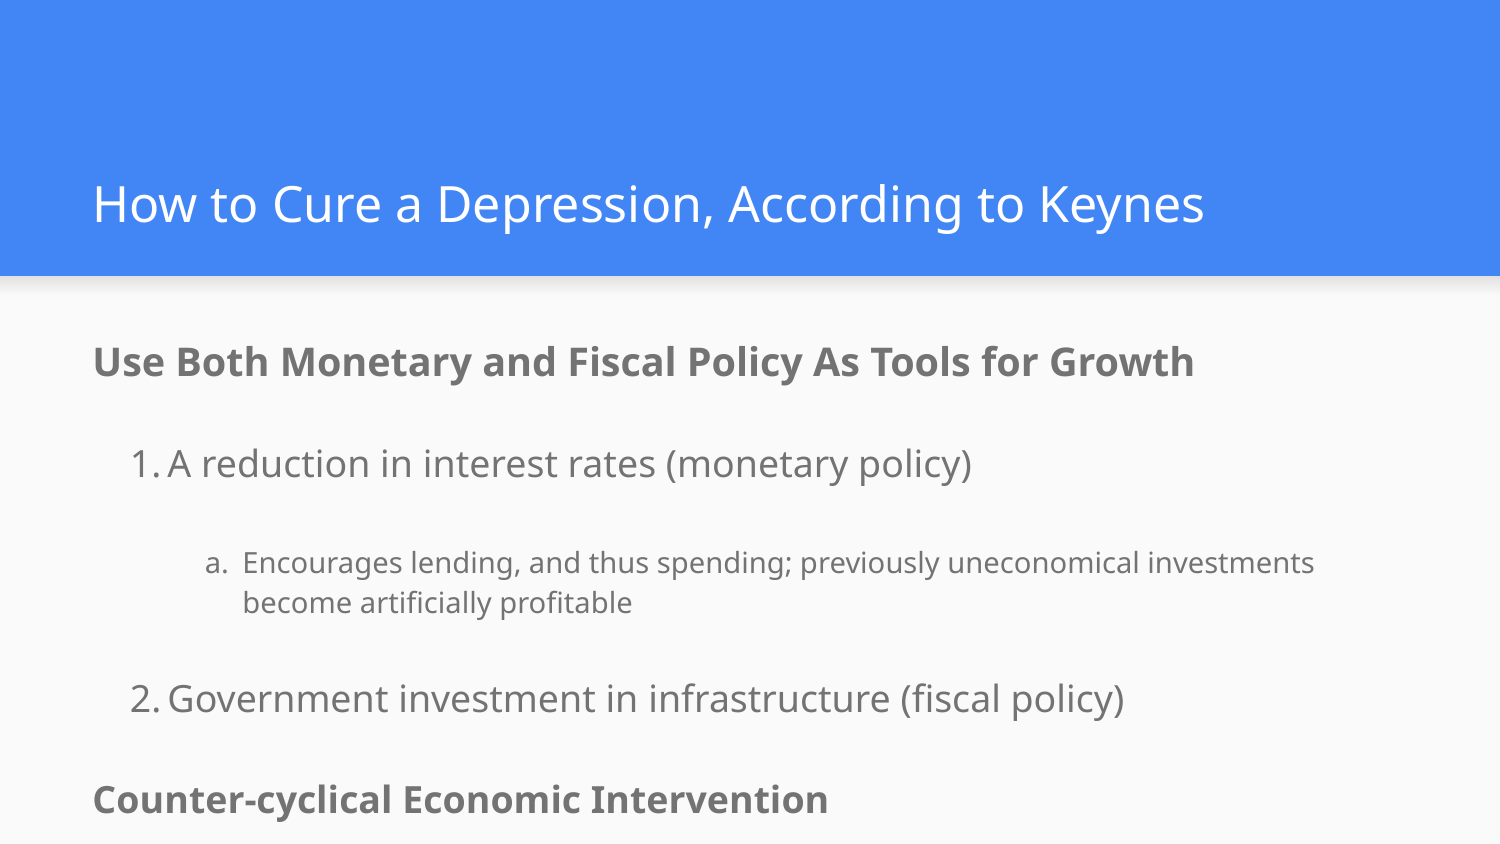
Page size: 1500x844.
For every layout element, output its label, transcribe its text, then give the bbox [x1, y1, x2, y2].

title How to Cure a Depression, According to Keynes [77, 121, 1427, 248]
list Use Both Monetary and Fiscal Policy As Tools for Growth A reduction in interest rates (monetary policy) Encourages lending, and thus spending; previously uneconomical investments become artificially profitable Government investment in infrastructure (fiscal policy) Counter-cyclical Economic Intervention [77, 314, 1427, 760]
